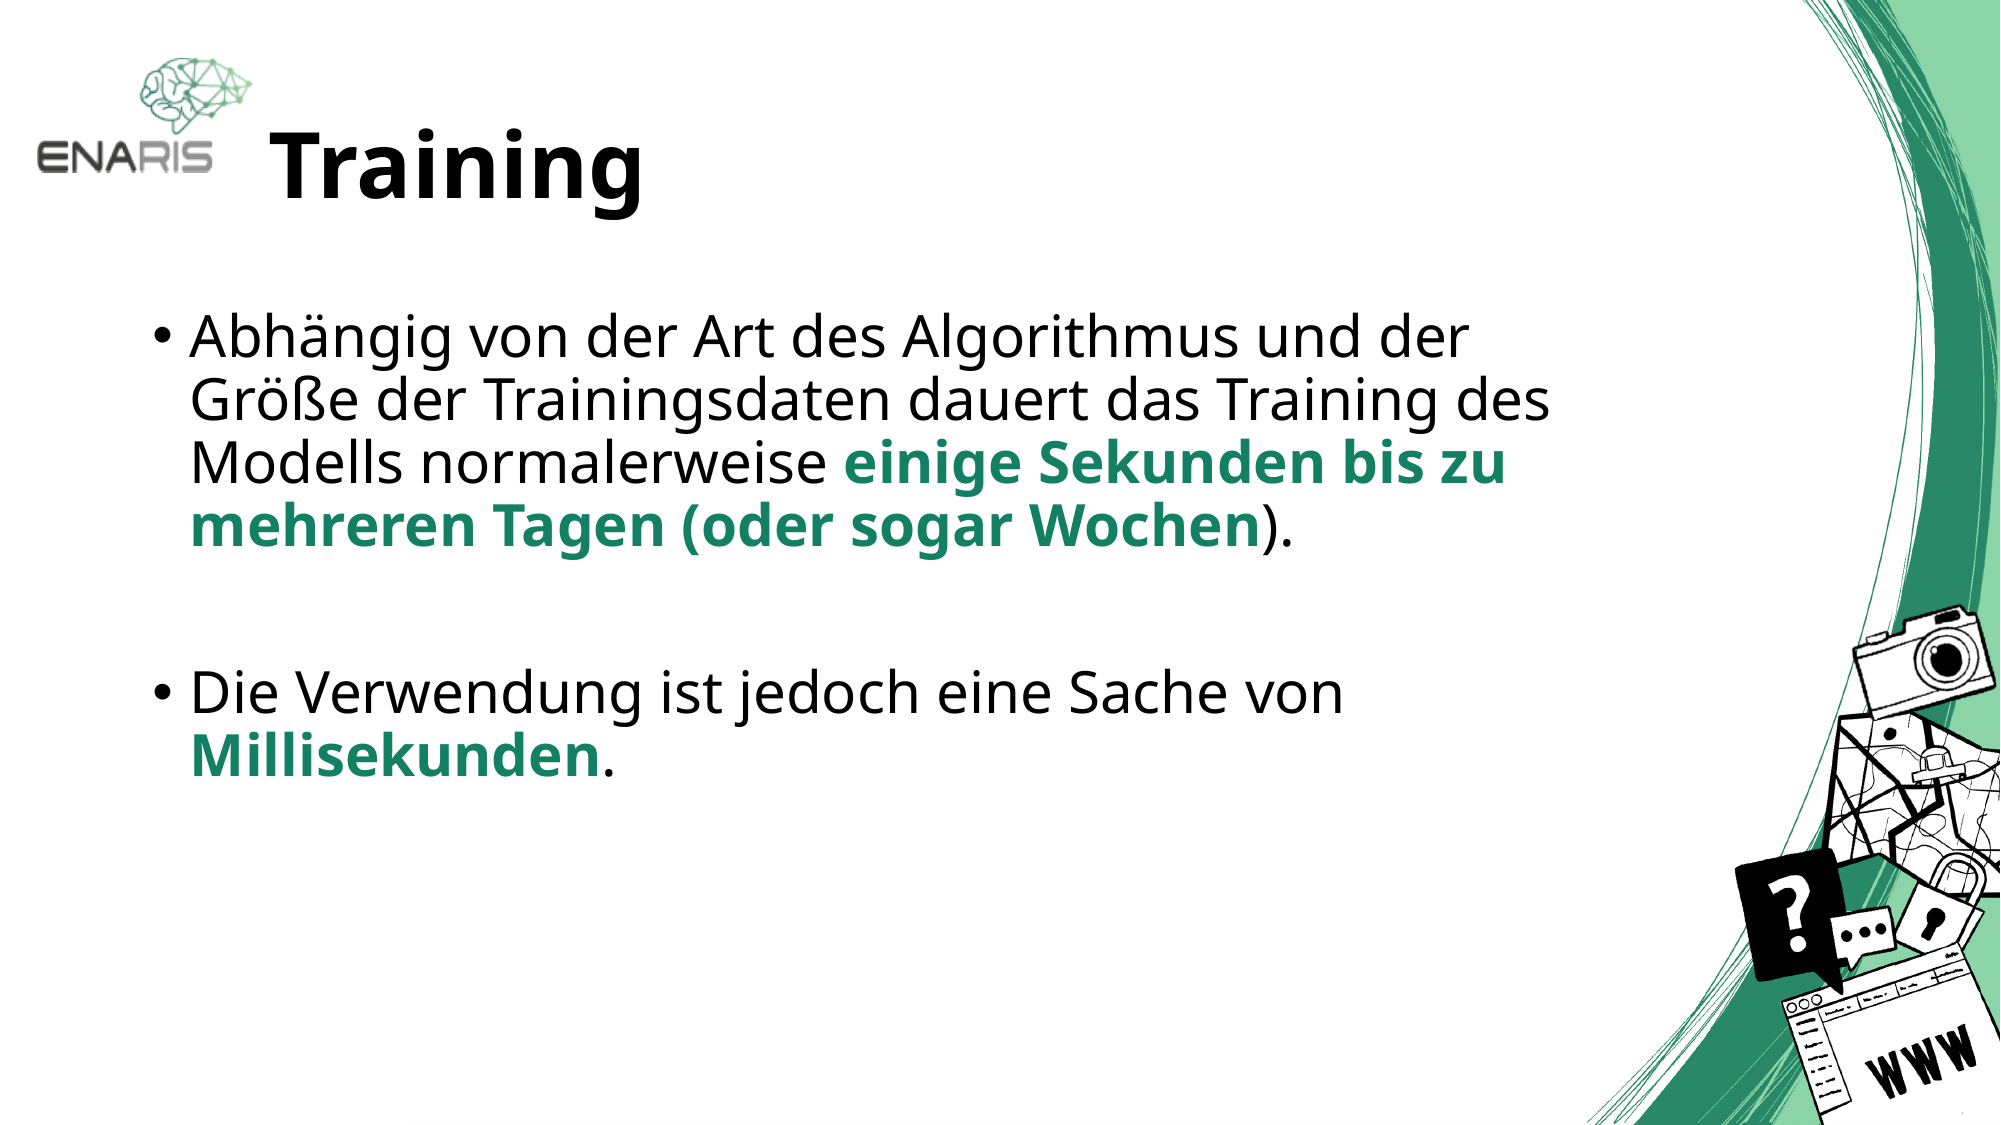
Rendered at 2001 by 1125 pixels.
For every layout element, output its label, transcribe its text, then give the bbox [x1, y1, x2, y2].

title Training [253, 59, 1863, 278]
picture [408, 0, 2000, 1125]
picture [37, 58, 254, 173]
list Abhängig von der Art des Algorithmus und der Größe der Trainingsdaten dauert das Training des Modells normalerweise einige Sekunden bis zu mehreren Tagen (oder sogar Wochen). Die Verwendung ist jedoch eine Sache von Millisekunden. [137, 299, 1659, 1014]
